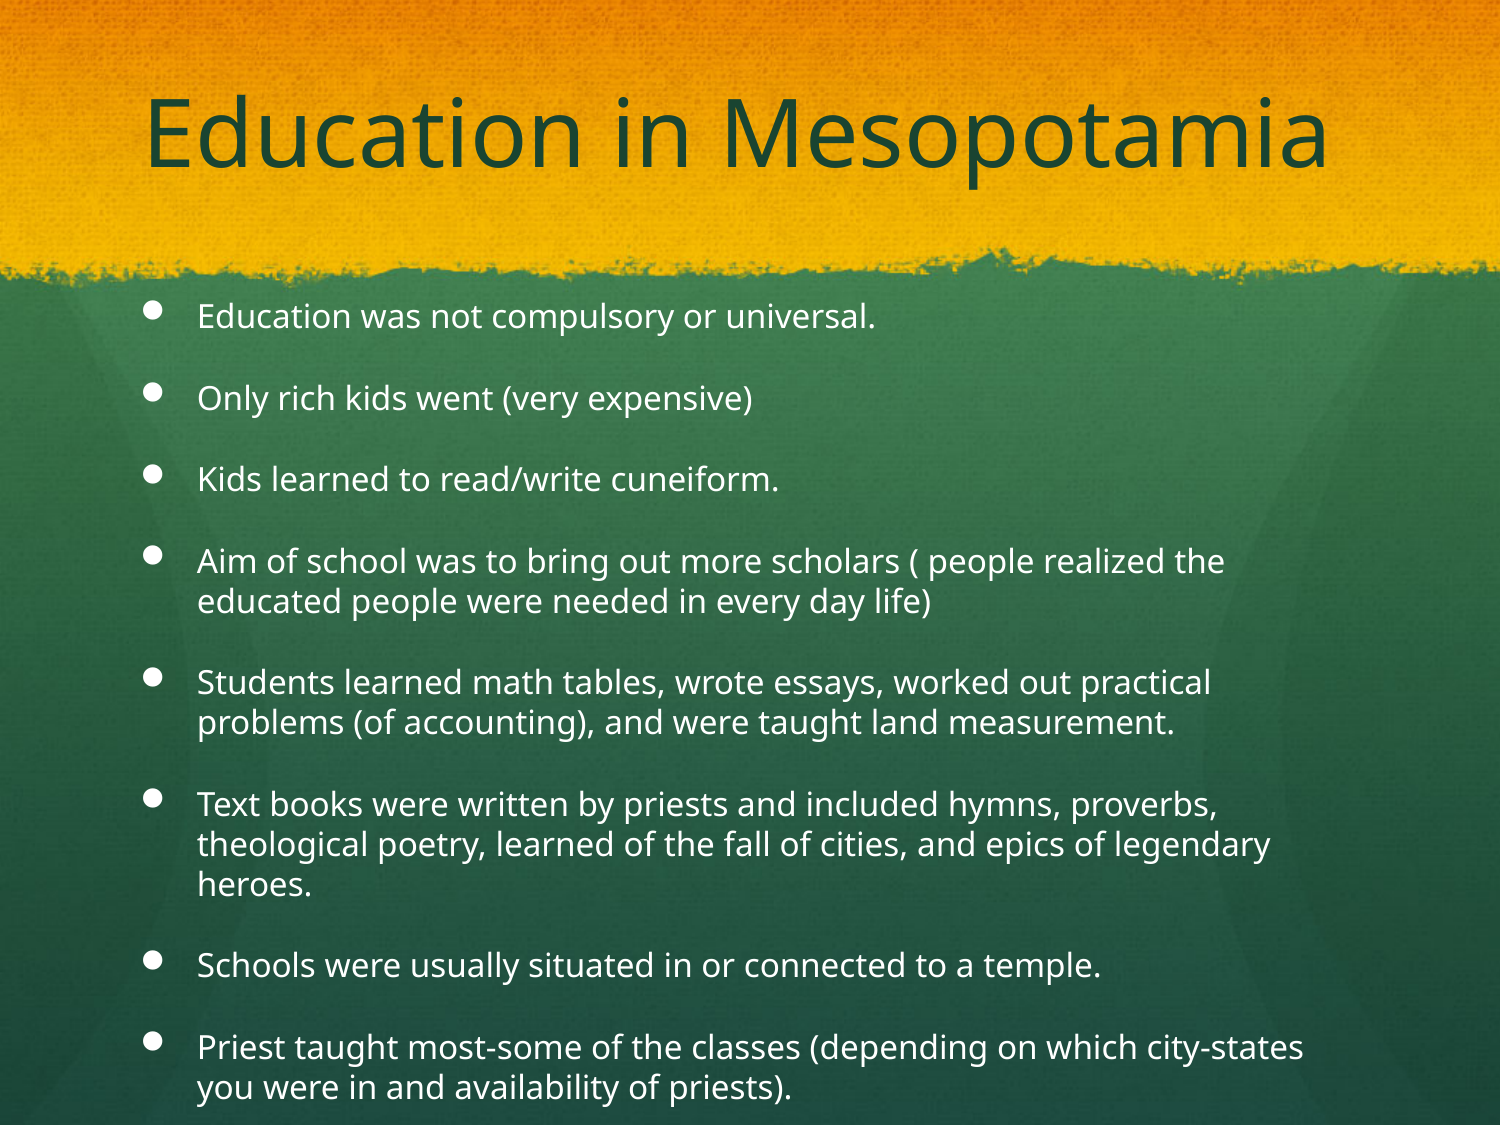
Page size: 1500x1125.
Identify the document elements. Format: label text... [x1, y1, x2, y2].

title Education in Mesopotamia [125, 13, 1375, 246]
picture [0, 0, 1500, 1125]
list Education was not compulsory or universal. Only rich kids went (very expensive) Kids learned to read/write cuneiform. Aim of school was to bring out more scholars ( people realized the educated people were needed in every day life) Students learned math tables, wrote essays, worked out practical problems (of accounting), and were taught land measurement. Text books were written by priests and included hymns, proverbs, theological poetry, learned of the fall of cities, and epics of legendary heroes. Schools were usually situated in or connected to a temple. Priest taught most-some of the classes (depending on which city-states you were in and availability of priests). [125, 287, 1375, 1068]
